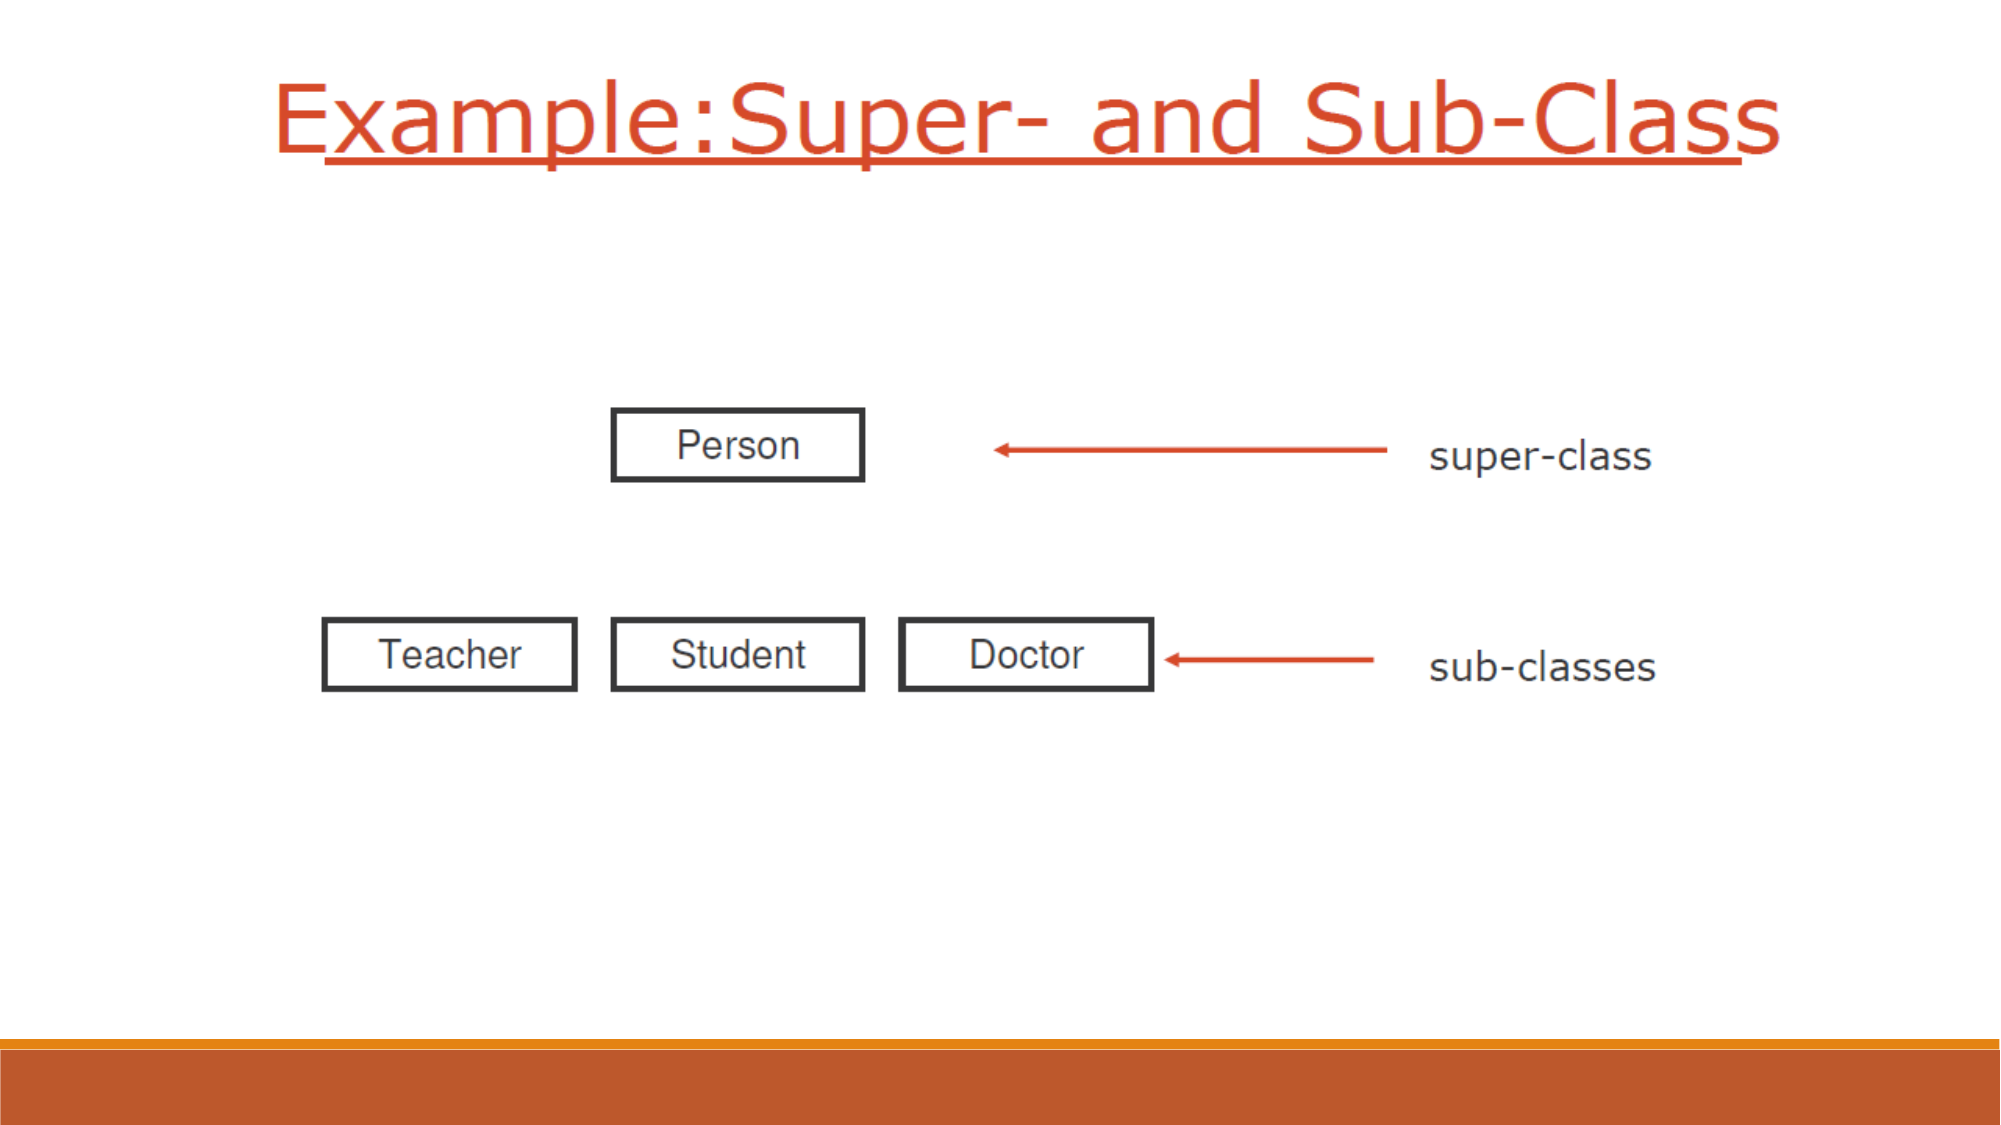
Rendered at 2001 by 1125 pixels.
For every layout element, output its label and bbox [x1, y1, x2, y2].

picture [251, 23, 1795, 1022]
